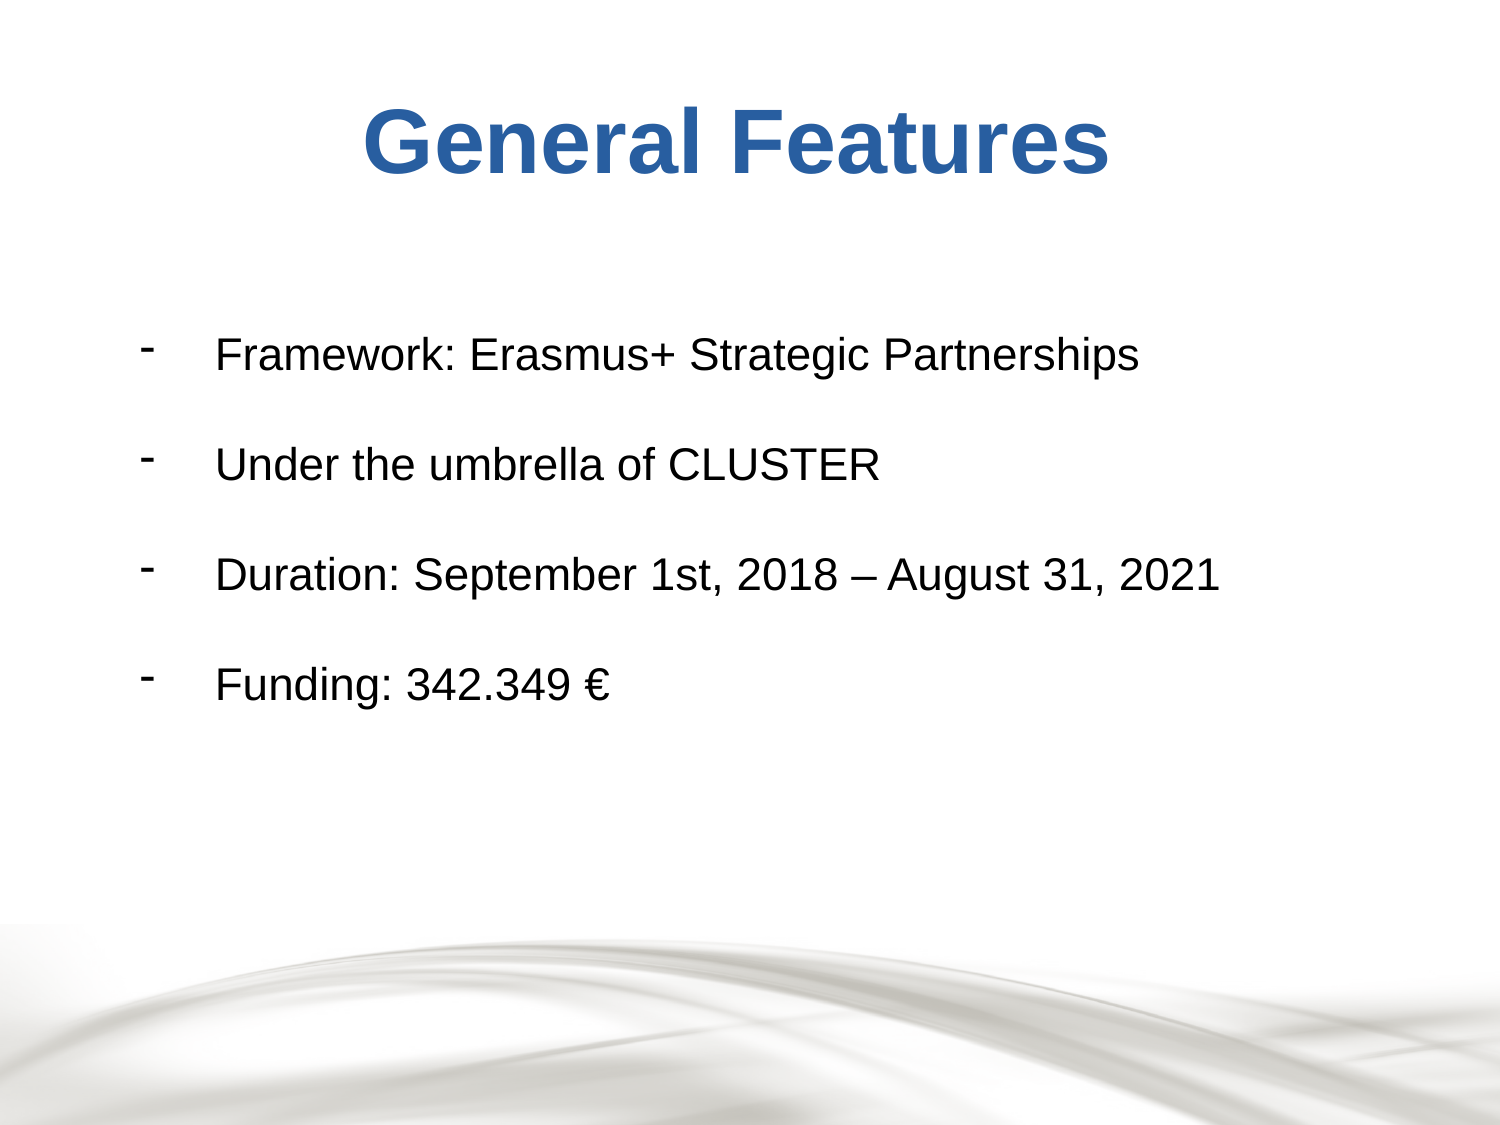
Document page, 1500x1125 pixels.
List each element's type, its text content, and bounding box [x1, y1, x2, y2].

picture [0, 924, 1500, 1125]
text_box Framework: Erasmus+ Strategic Partnerships Under the umbrella of CLUSTER Duration: September 1st, 2018 – August 31, 2021 Funding: 342.349 € [124, 262, 1313, 717]
text_box General Features [112, 74, 1363, 200]
